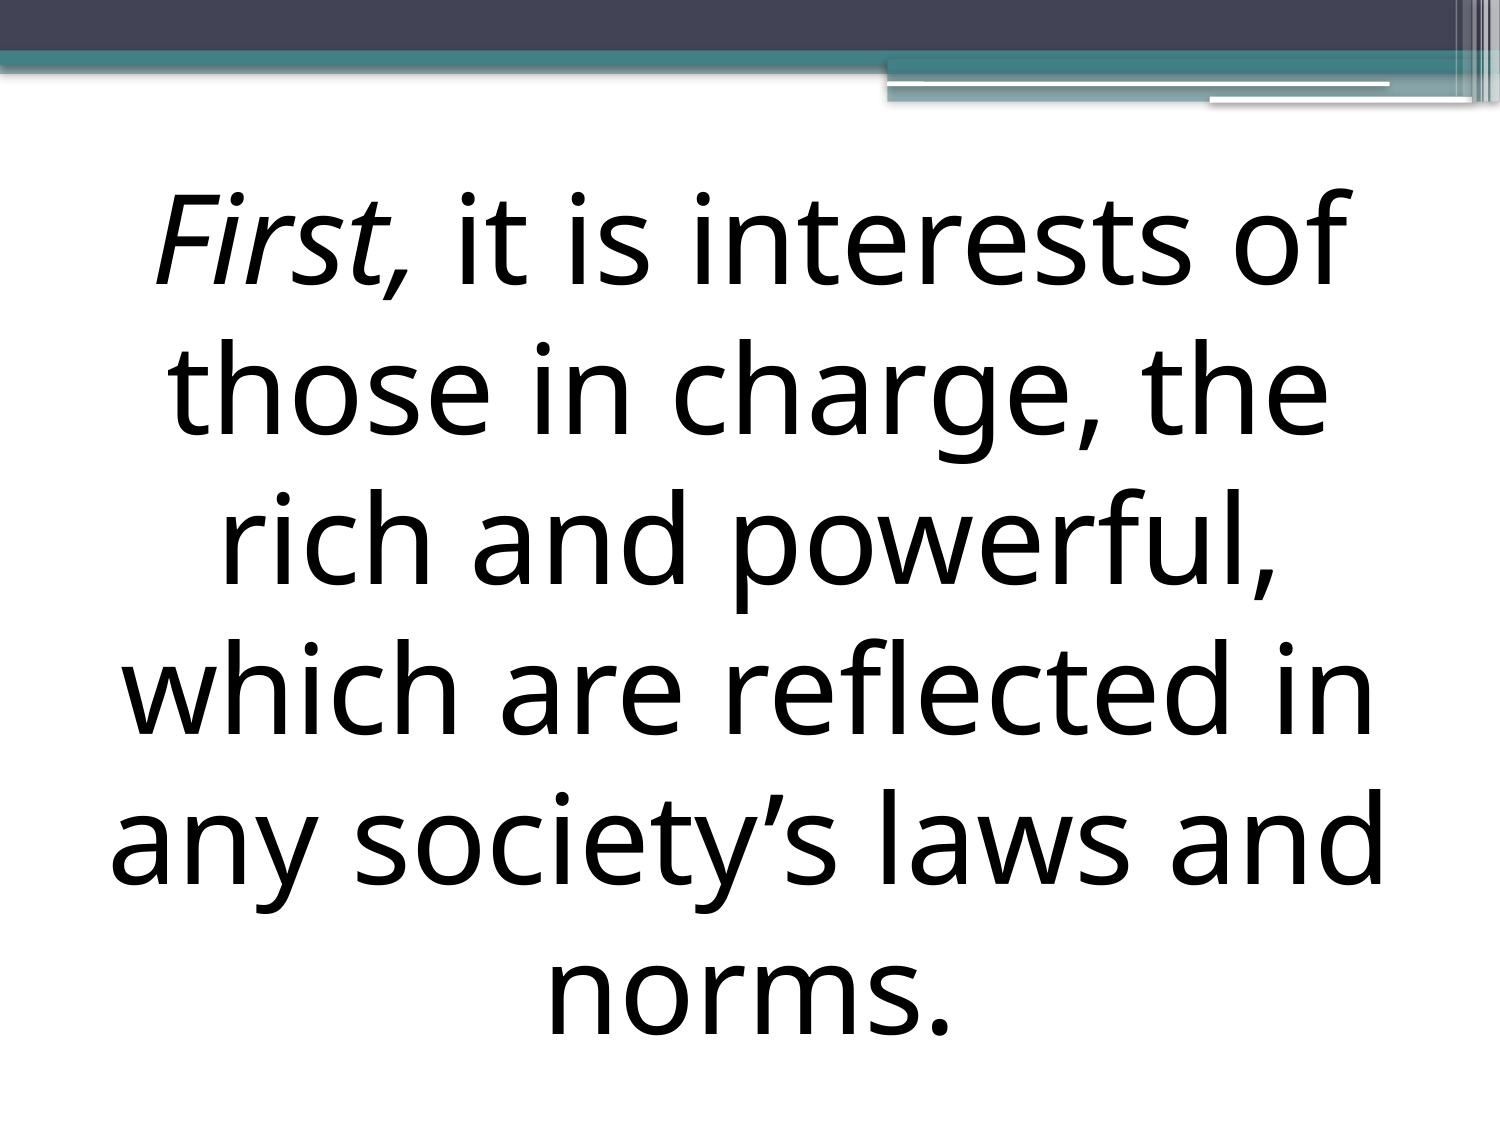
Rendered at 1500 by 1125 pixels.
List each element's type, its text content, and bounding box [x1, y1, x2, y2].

text_box First, it is interests of those in charge, the rich and powerful, which are reflected in any society’s laws and norms. [50, 152, 1450, 1068]
